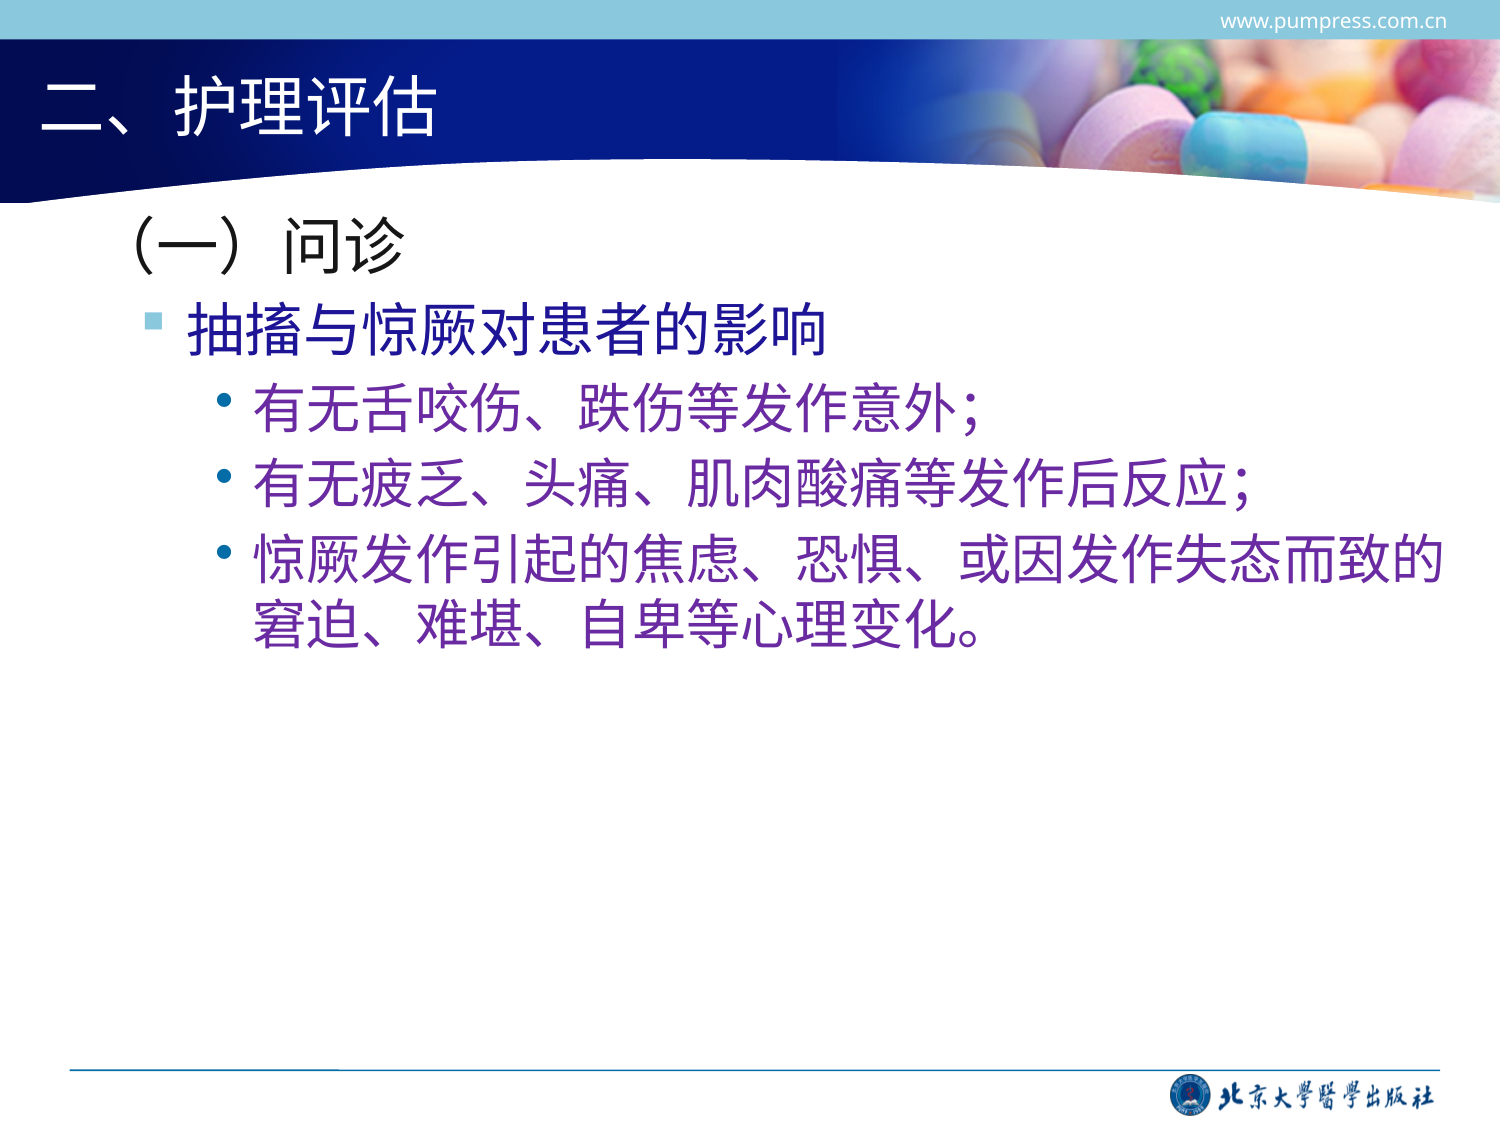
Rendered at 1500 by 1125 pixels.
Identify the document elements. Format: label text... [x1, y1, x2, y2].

picture [0, 40, 1500, 203]
title 二、护理评估 [23, 58, 1349, 152]
slide_number www.pumpress.com.cn [1024, 0, 1463, 38]
list （一）问诊 抽搐与惊厥对患者的影响 有无舌咬伤、跌伤等发作意外； 有无疲乏、头痛、肌肉酸痛等发作后反应； 惊厥发作引起的焦虑、恐惧、或因发作失态而致的窘迫、难堪、自卑等心理变化。 [49, 198, 1463, 1026]
picture [1170, 1074, 1436, 1118]
